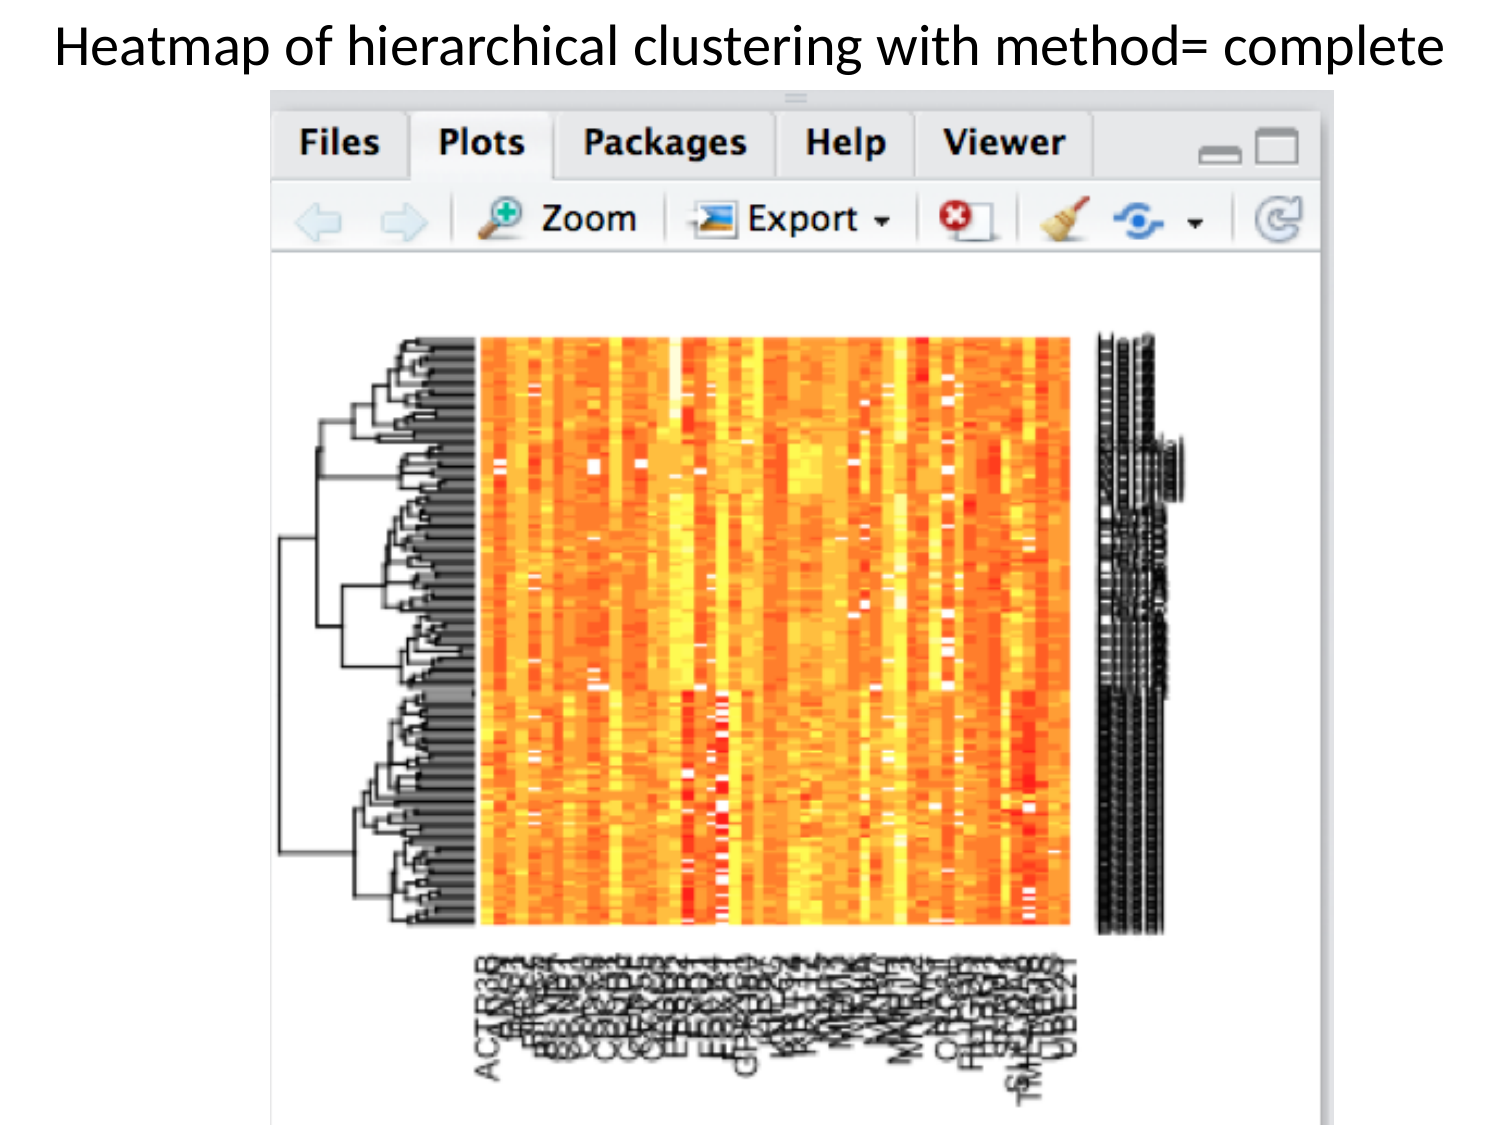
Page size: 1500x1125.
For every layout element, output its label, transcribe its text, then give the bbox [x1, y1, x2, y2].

title Heatmap of hierarchical clustering with method= complete [0, 0, 1500, 136]
picture [270, 90, 1334, 1125]
